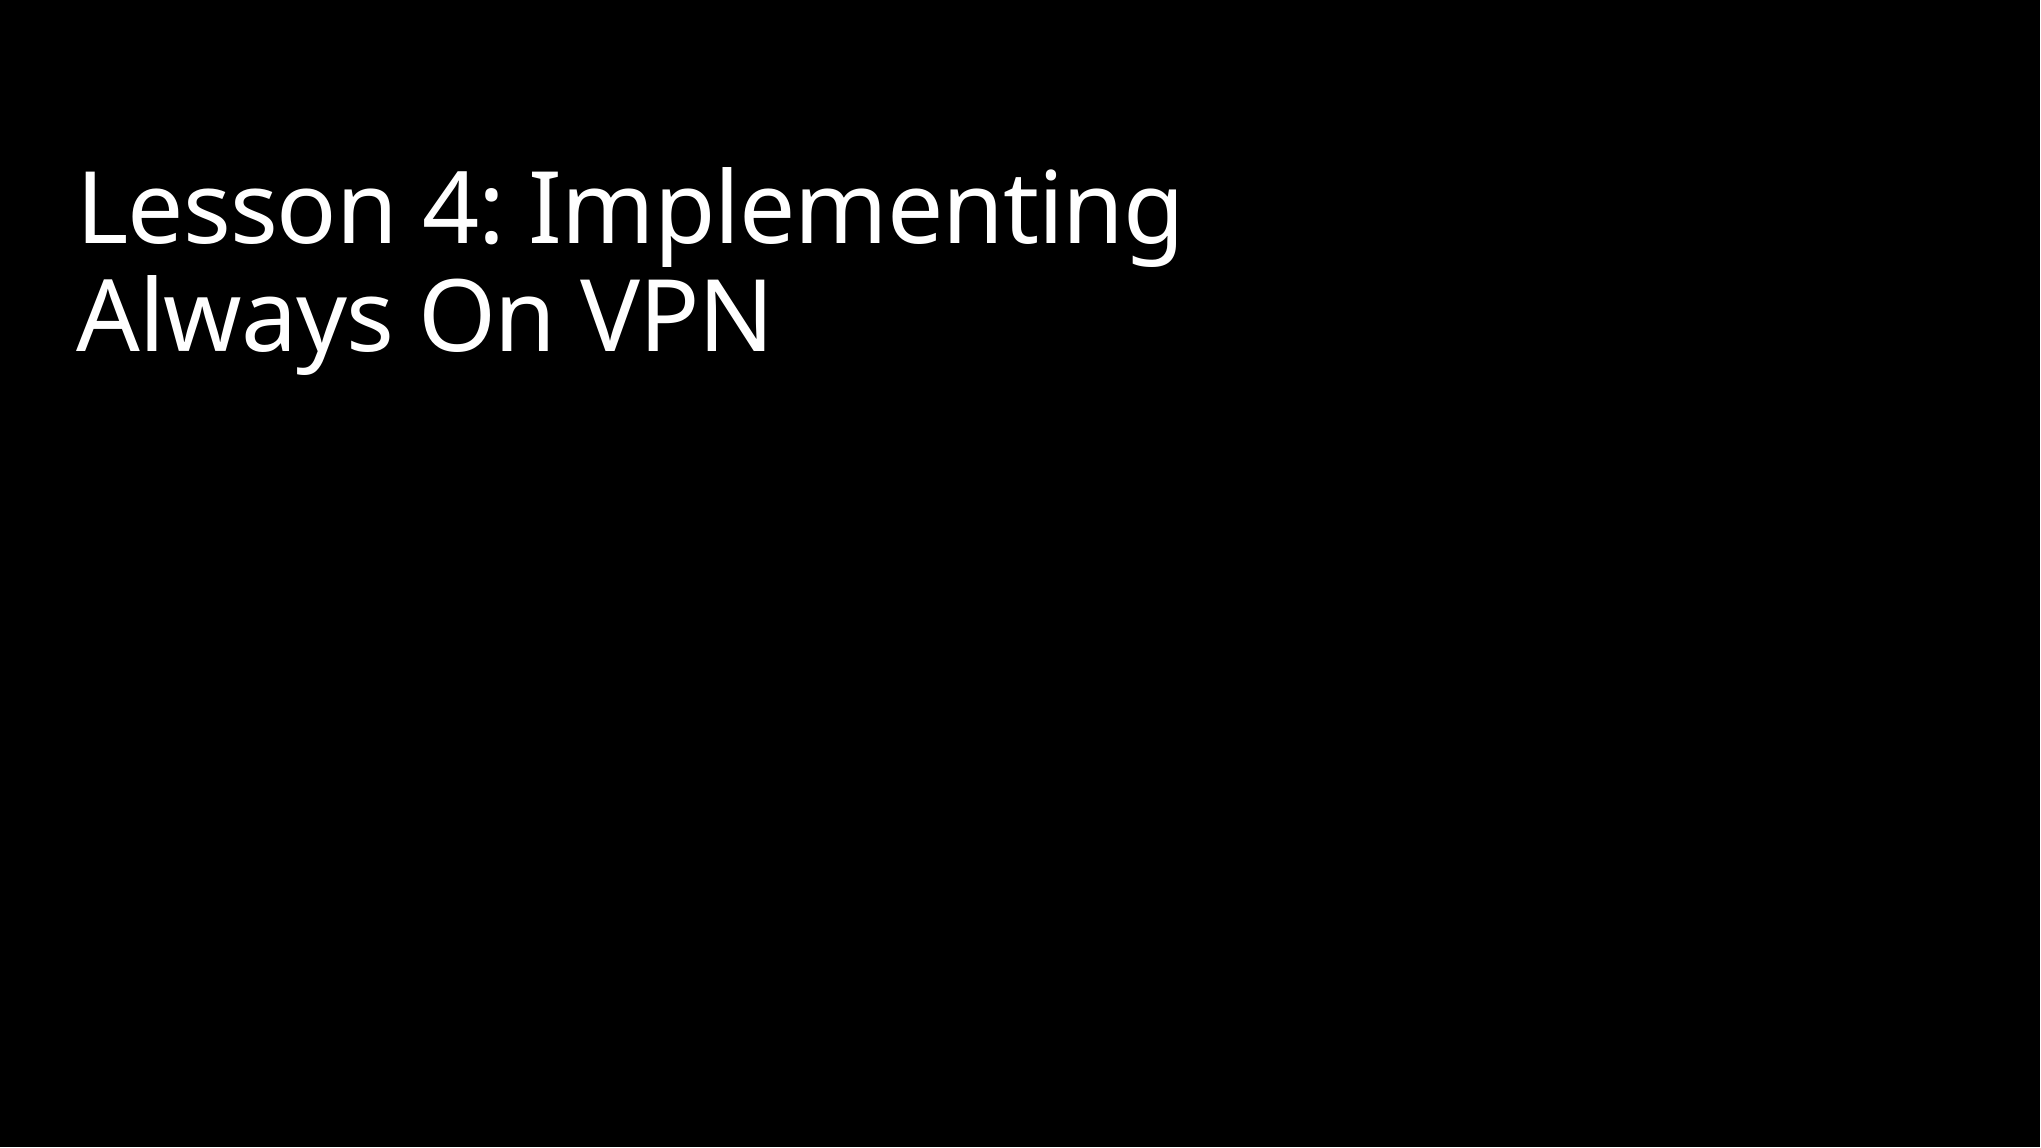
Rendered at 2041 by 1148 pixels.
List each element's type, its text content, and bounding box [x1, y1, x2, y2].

title Lesson 4: Implementing Always On VPN [76, 157, 1324, 753]
